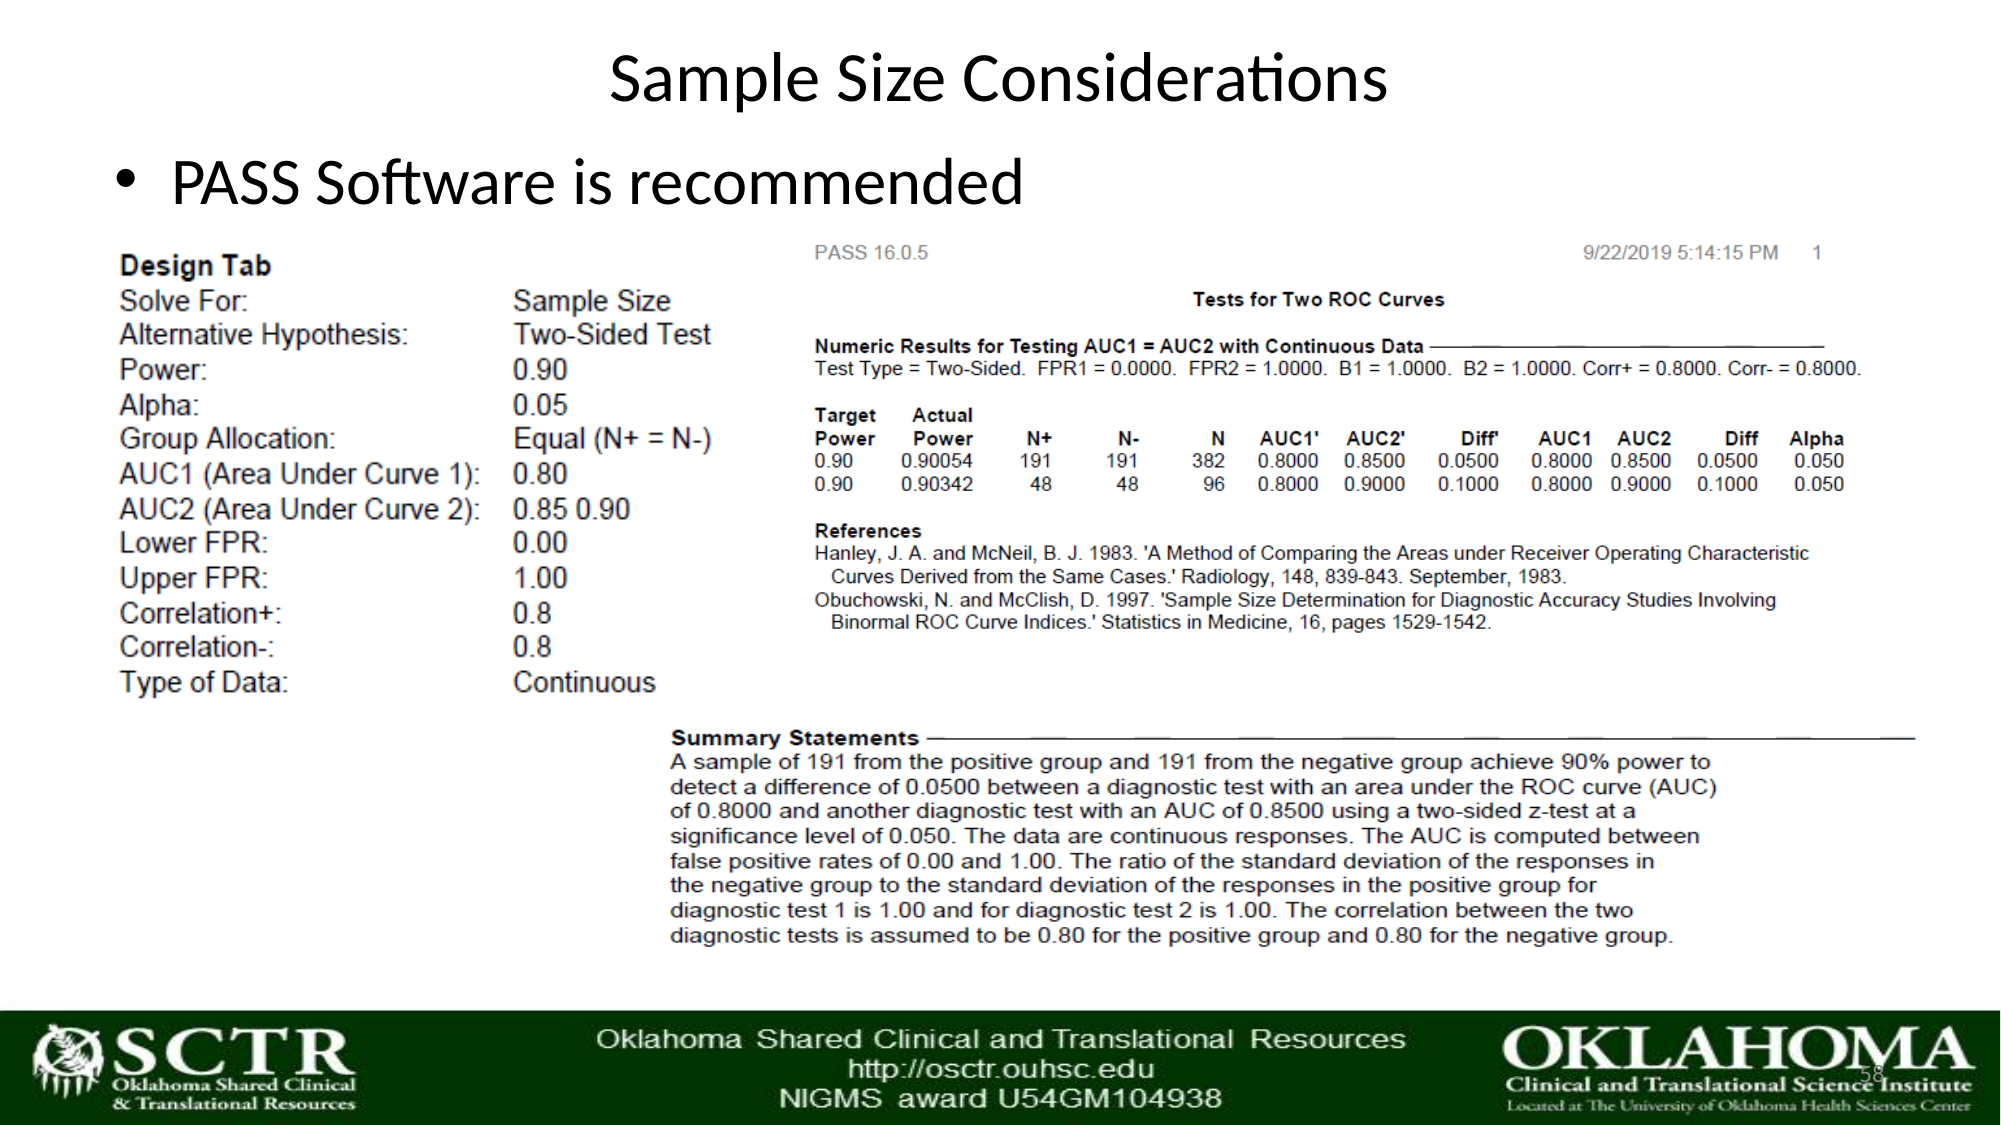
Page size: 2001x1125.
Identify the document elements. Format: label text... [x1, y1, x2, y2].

picture [0, 0, 2001, 1125]
list PASS Software is recommended [99, 130, 1900, 701]
title Sample Size Considerations [99, 23, 1900, 124]
slide_number 58 [1433, 1042, 1900, 1103]
list PASS Software is recommended [99, 737, 1900, 1005]
